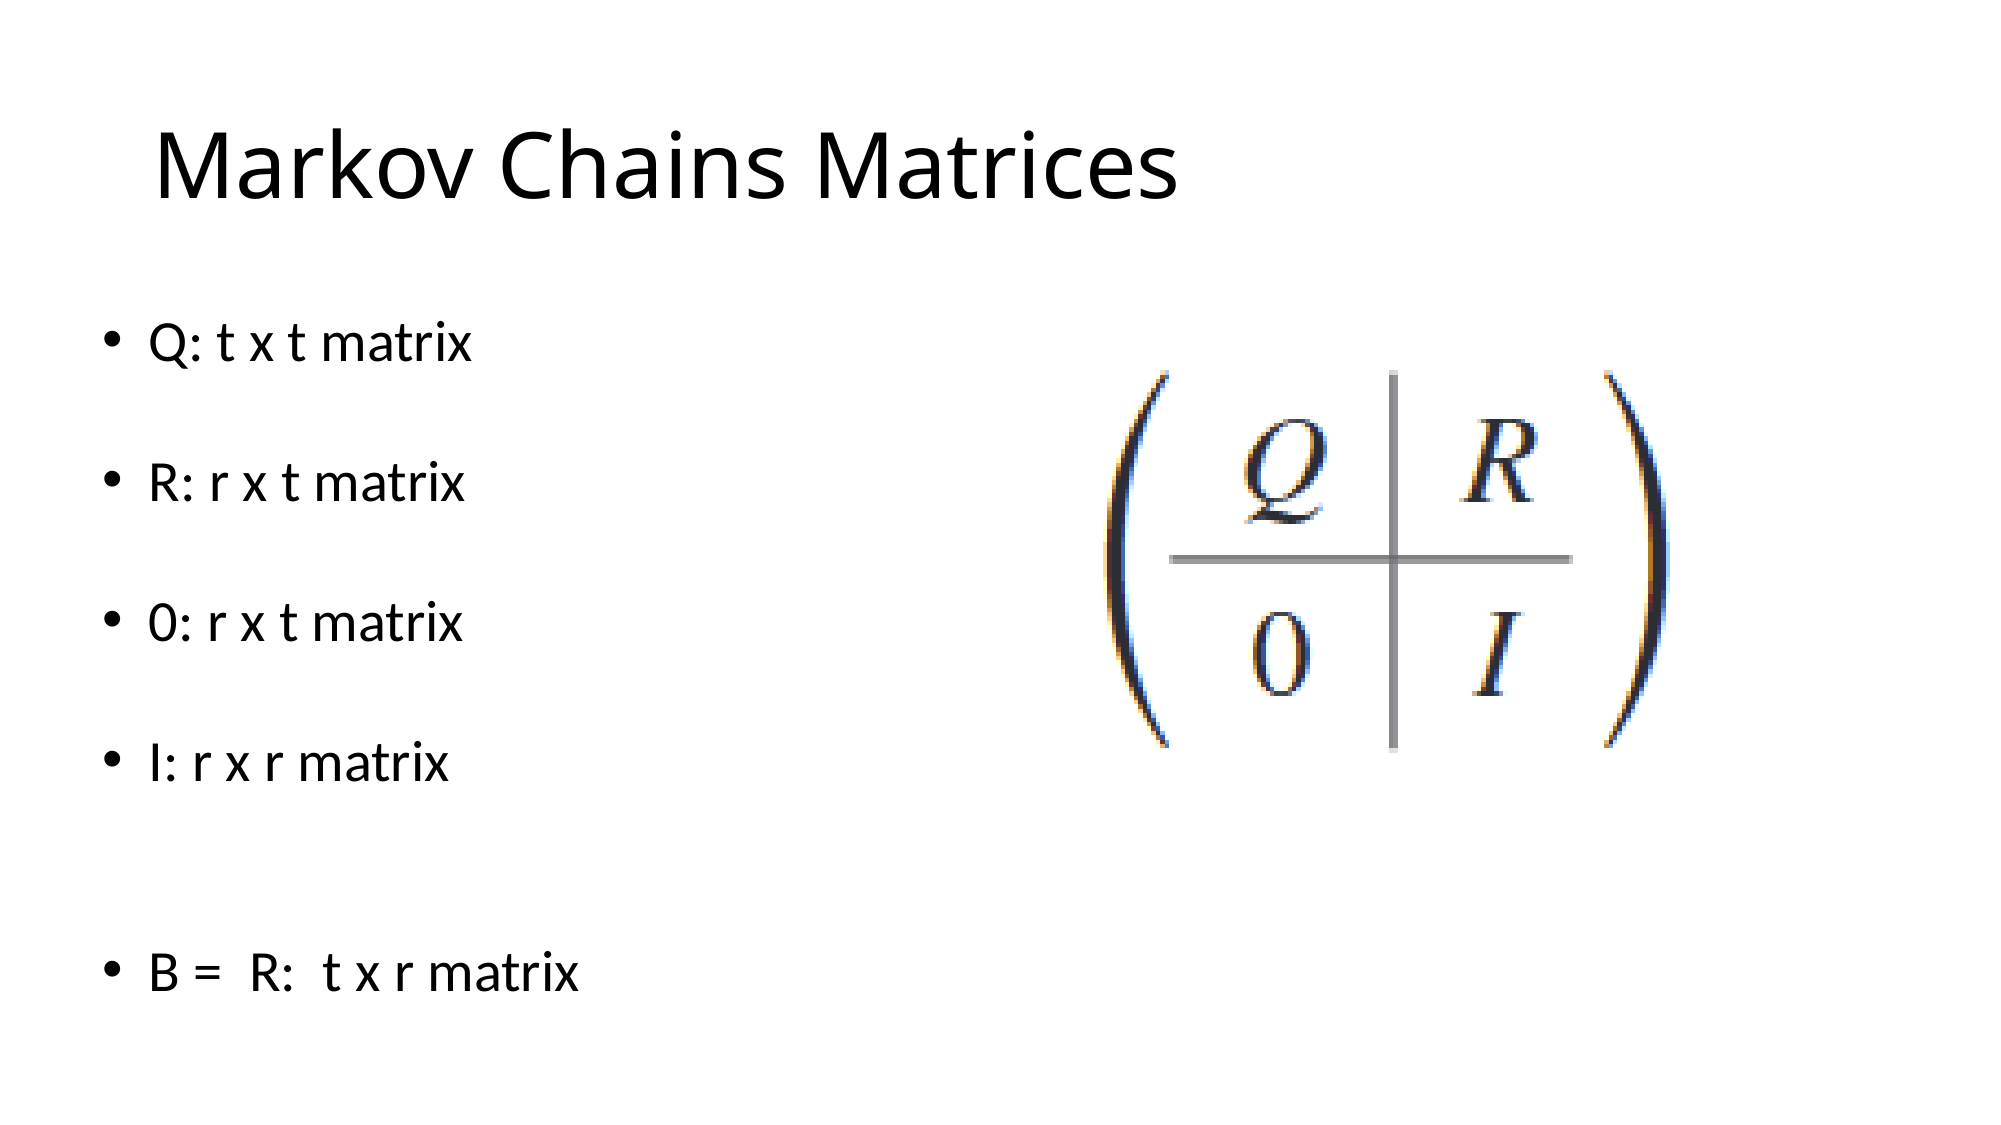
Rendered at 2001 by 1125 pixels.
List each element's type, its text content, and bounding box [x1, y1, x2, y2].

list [976, 296, 1807, 850]
title Markov Chains Matrices [137, 59, 1863, 278]
